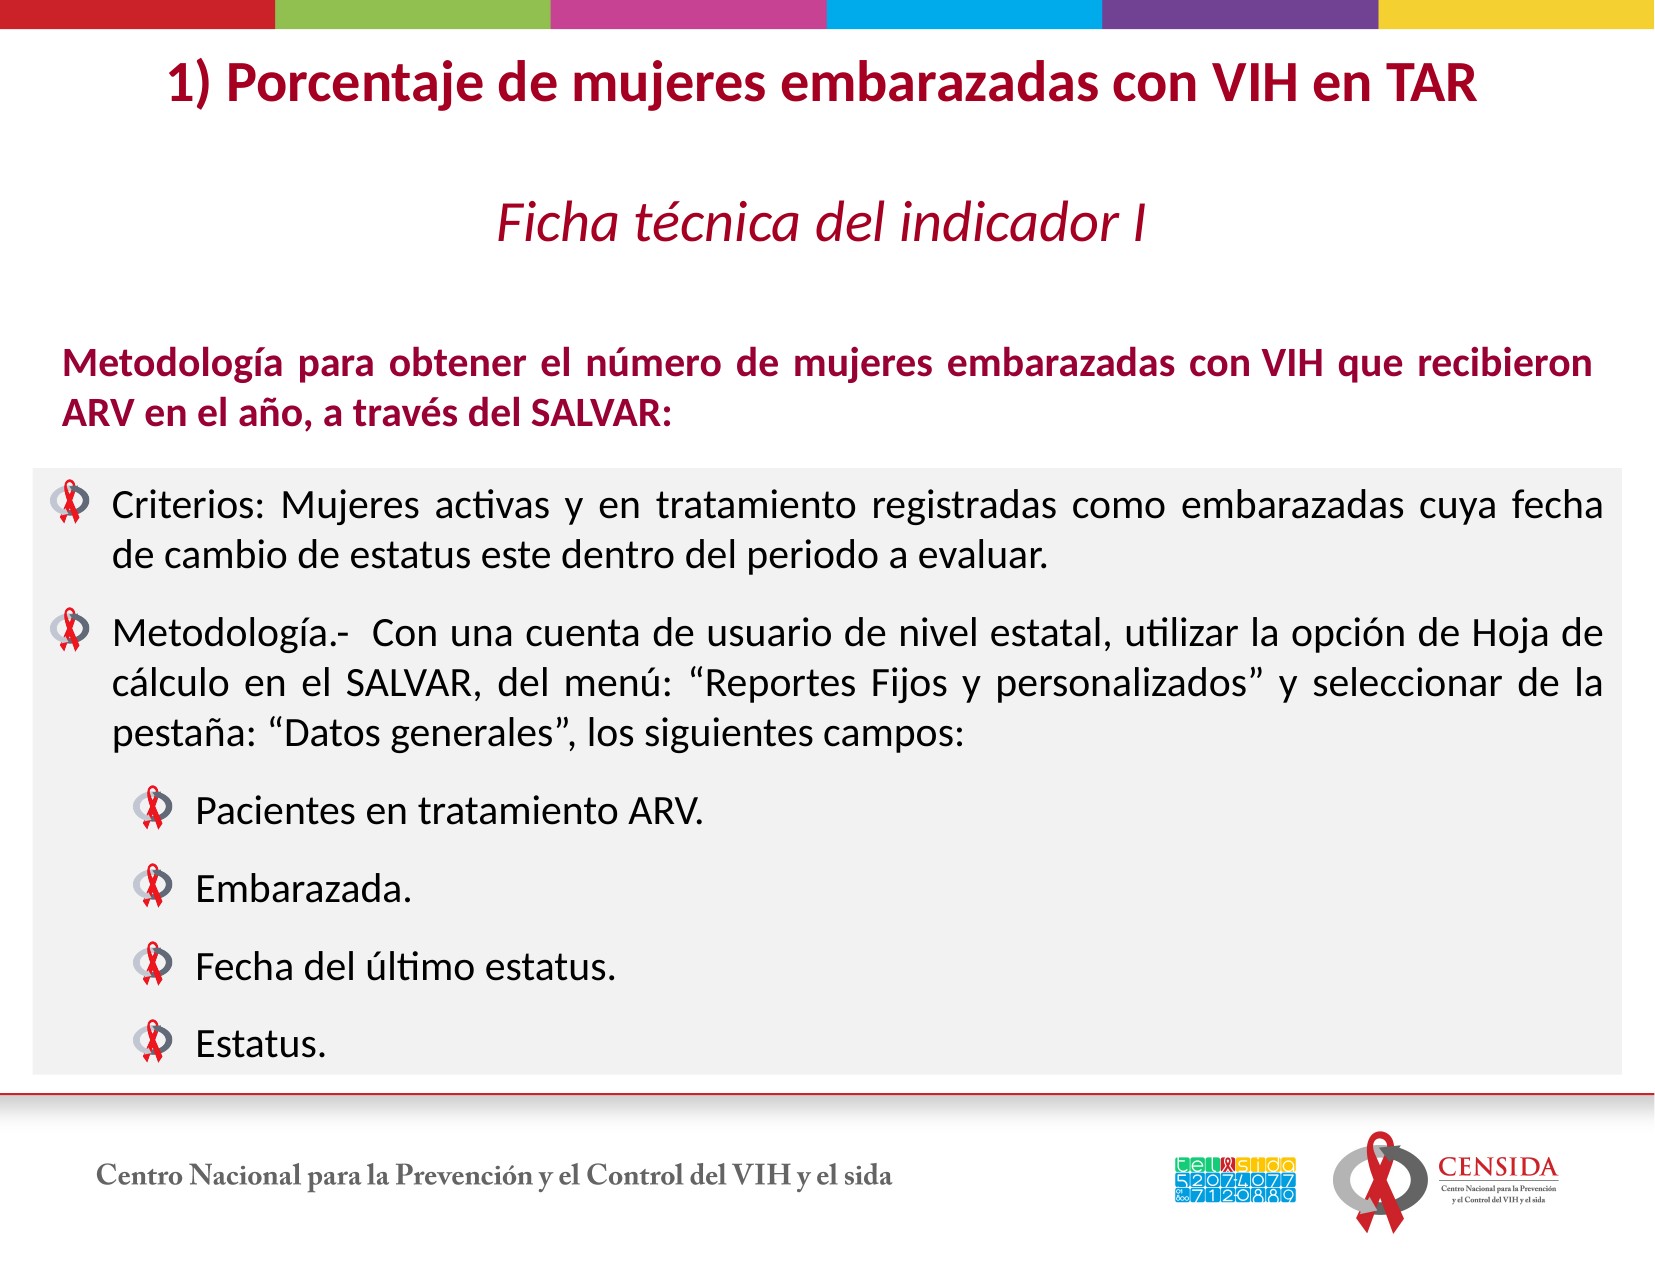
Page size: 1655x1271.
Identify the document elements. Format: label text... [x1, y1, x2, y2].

text_box 1) Porcentaje de mujeres embarazadas con VIH en TAR Ficha técnica del indicador I [11, 34, 1633, 247]
text_box Metodología para obtener el número de mujeres embarazadas con VIH que recibieron ARV en el año, a través del SALVAR: [33, 287, 1622, 468]
picture [0, 0, 1655, 1271]
text_box Criterios: Mujeres activas y en tratamiento registradas como embarazadas cuya fecha de cambio de estatus este dentro del periodo a evaluar. Metodología.- Con una cuenta de usuario de nivel estatal, utilizar la opción de Hoja de cálculo en el SALVAR, del menú: “Reportes Fijos y personalizados” y seleccionar de la pestaña: “Datos generales”, los siguientes campos: Pacientes en tratamiento ARV. Embarazada. Fecha del último estatus. Estatus. [32, 468, 1622, 1075]
